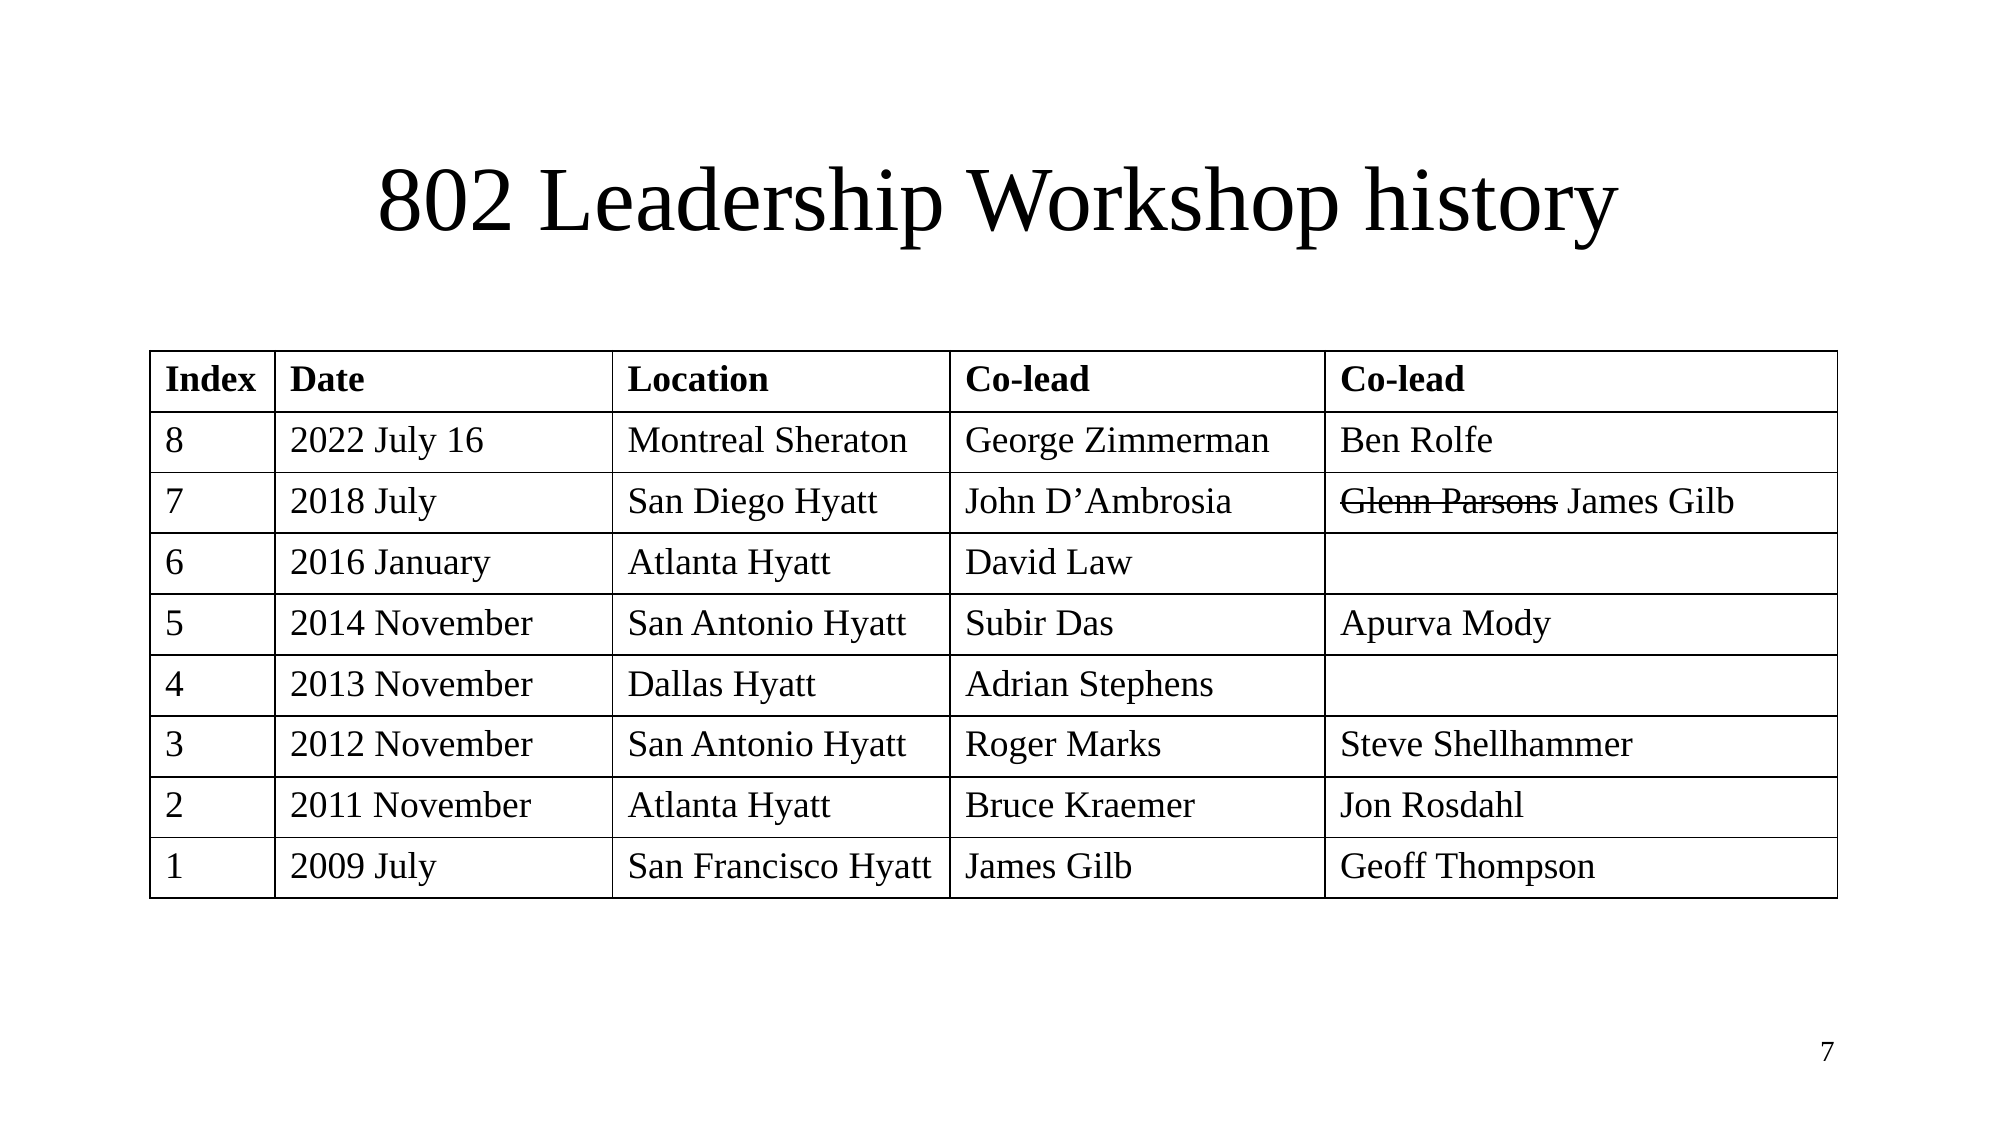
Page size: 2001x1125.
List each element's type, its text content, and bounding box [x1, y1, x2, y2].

table_cell Glenn Parsons James Gilb [1326, 473, 1837, 532]
table_cell Jon Rosdahl [1326, 778, 1837, 837]
table_cell Ben Rolfe [1326, 413, 1837, 472]
table_cell San Diego Hyatt [613, 473, 949, 532]
table_header Co-lead [951, 352, 1324, 411]
table_header Co-lead [1326, 352, 1837, 411]
table_cell John D’Ambrosia [951, 473, 1324, 532]
table_cell Adrian Stephens [951, 656, 1324, 715]
table_cell 2012 November [276, 717, 612, 776]
table_cell [1326, 534, 1837, 593]
table_cell San Antonio Hyatt [613, 717, 949, 776]
table_cell 3 [151, 717, 274, 776]
table_cell Apurva Mody [1326, 595, 1837, 654]
table_cell Dallas Hyatt [613, 656, 949, 715]
table_cell 2011 November [276, 778, 612, 837]
table_cell 4 [151, 656, 274, 715]
table_cell James Gilb [951, 838, 1324, 897]
table_cell 2018 July [276, 473, 612, 532]
table_cell 2014 November [276, 595, 612, 654]
table_header Index [151, 352, 274, 411]
table_cell [1326, 656, 1837, 715]
table_cell 2016 January [276, 534, 612, 593]
table_cell 2013 November [276, 656, 612, 715]
table_cell Roger Marks [951, 717, 1324, 776]
table_cell Montreal Sheraton [613, 413, 949, 472]
table_cell 1 [151, 838, 274, 897]
table_header Date [276, 352, 612, 411]
table_cell 2009 July [276, 838, 612, 897]
table_cell 6 [151, 534, 274, 593]
table_cell 7 [151, 473, 274, 532]
table_cell 2022 July 16 [276, 413, 612, 472]
table_cell David Law [951, 534, 1324, 593]
table_cell Bruce Kraemer [951, 778, 1324, 837]
table_cell Atlanta Hyatt [613, 778, 949, 837]
table_cell Geoff Thompson [1326, 838, 1837, 897]
title 802 Leadership Workshop history [149, 99, 1851, 288]
table_cell Atlanta Hyatt [613, 534, 949, 593]
table_cell San Francisco Hyatt [613, 838, 949, 897]
table_cell Subir Das [951, 595, 1324, 654]
slide_number 7 [1433, 1024, 1851, 1101]
table_header Location [613, 352, 949, 411]
table_cell San Antonio Hyatt [613, 595, 949, 654]
table_cell George Zimmerman [951, 413, 1324, 472]
table_cell 5 [151, 595, 274, 654]
table_cell 2 [151, 778, 274, 837]
table_cell Steve Shellhammer [1326, 717, 1837, 776]
table_cell 8 [151, 413, 274, 472]
